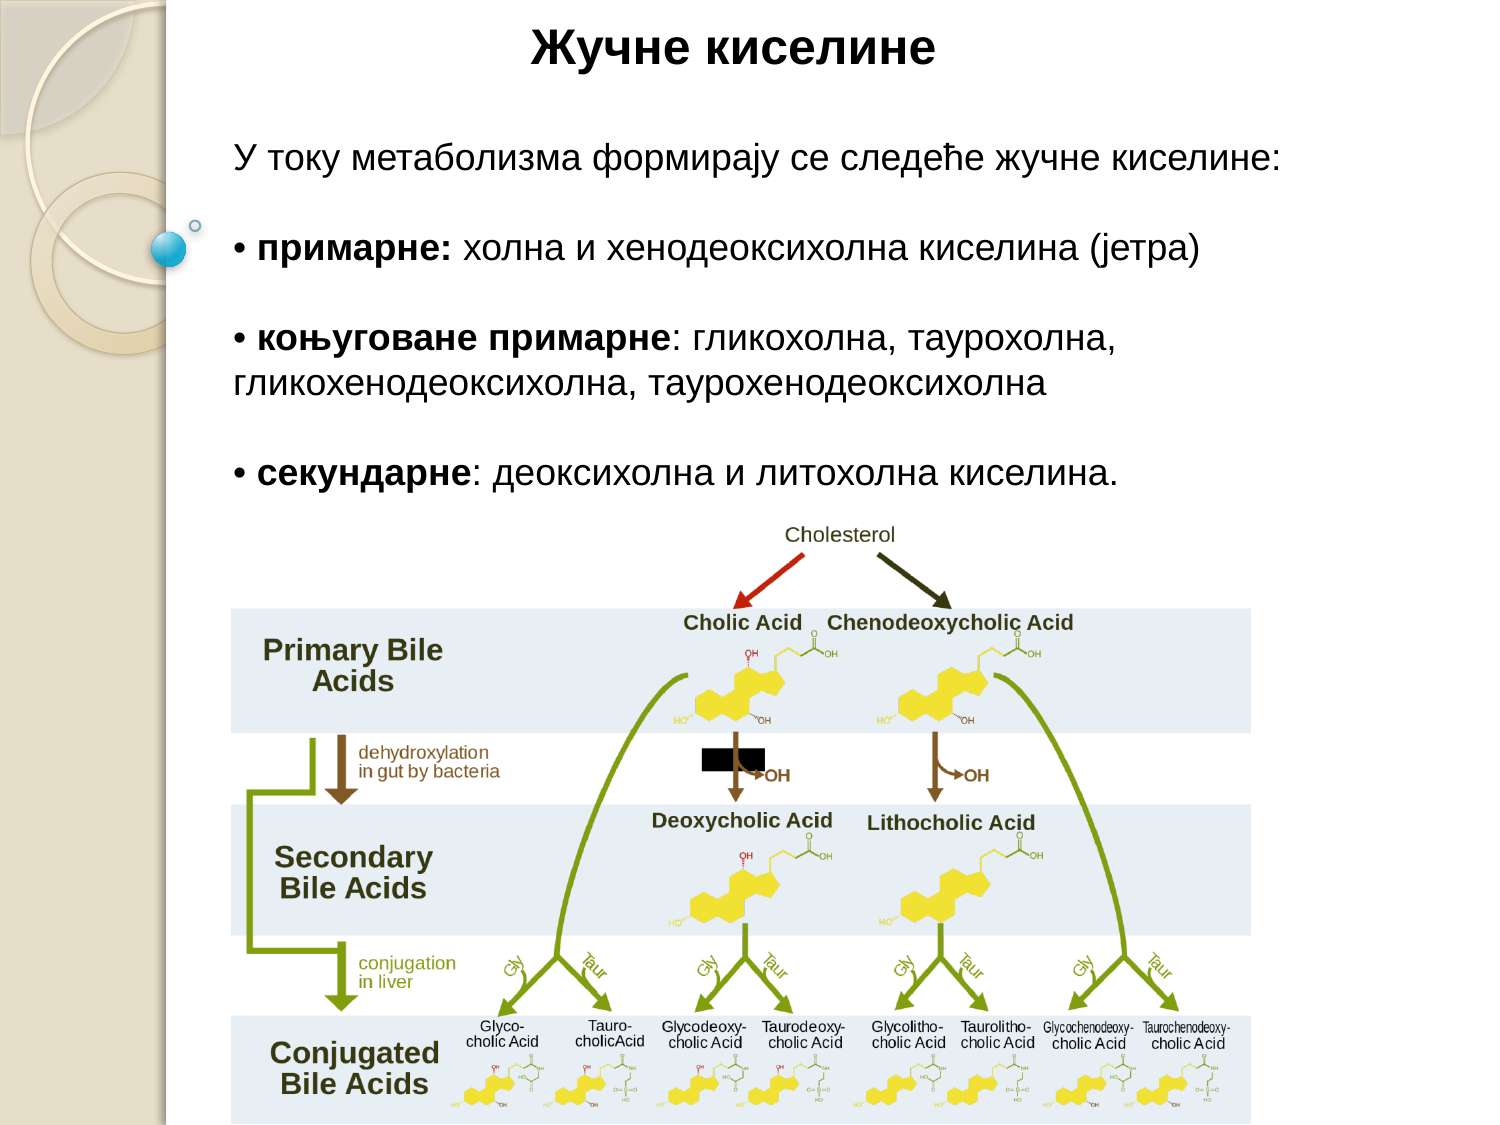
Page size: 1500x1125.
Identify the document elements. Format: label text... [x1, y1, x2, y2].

picture [231, 508, 1251, 1124]
text_box Жучне киселине [516, 7, 966, 82]
text_box У току метаболизма формирају се следеће жучне киселине: • примарне: холна и хенодеоксихолна киселина (јетра) • коњуговане примарне: гликохолна, таурохолна, гликохенодеоксихолна, таурохенодеоксихолна • секундарне: деоксихолна и литохолна киселина. [218, 125, 1459, 501]
